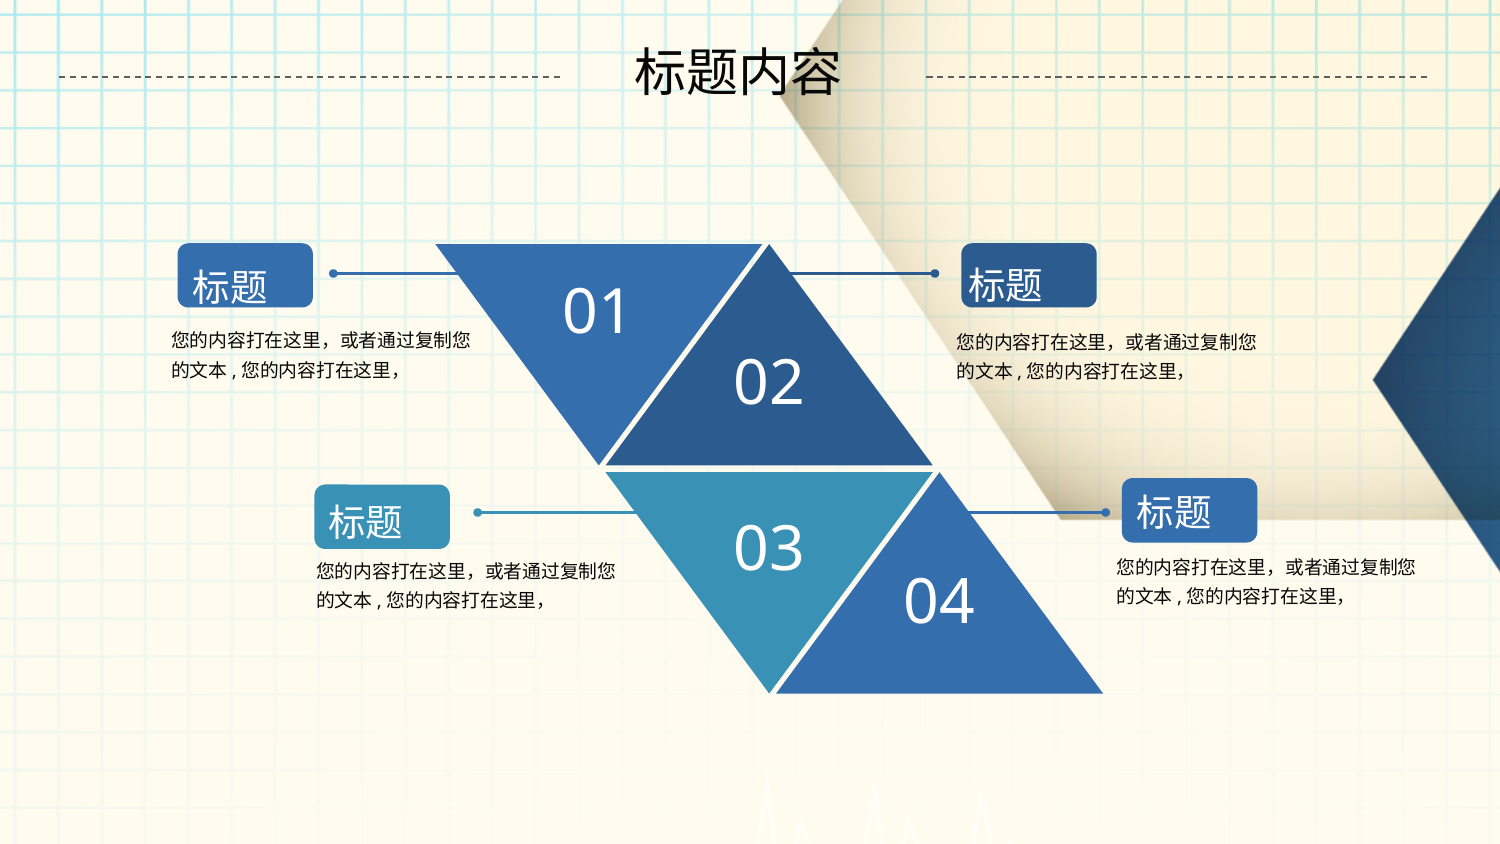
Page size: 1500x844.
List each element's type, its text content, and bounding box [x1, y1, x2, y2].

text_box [605, 471, 774, 694]
text_box 标题内容 [608, 32, 868, 110]
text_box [435, 243, 604, 466]
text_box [177, 240, 327, 310]
text_box 您的内容打在这里，或者通过复制您的文本,您的内容打在这里， [159, 316, 429, 387]
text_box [605, 243, 934, 466]
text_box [775, 471, 1104, 694]
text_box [956, 239, 1103, 308]
picture [0, 0, 1500, 844]
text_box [331, 271, 429, 276]
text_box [475, 510, 600, 515]
text_box 您的内容打在这里，或者通过复制您的文本,您的内容打在这里， [1108, 543, 1432, 614]
text_box 您的内容打在这里，或者通过复制您的文本,您的内容打在这里， [304, 547, 600, 618]
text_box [314, 476, 463, 550]
text_box 您的内容打在这里，或者通过复制您的文本,您的内容打在这里， [945, 318, 1273, 389]
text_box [1121, 466, 1271, 543]
